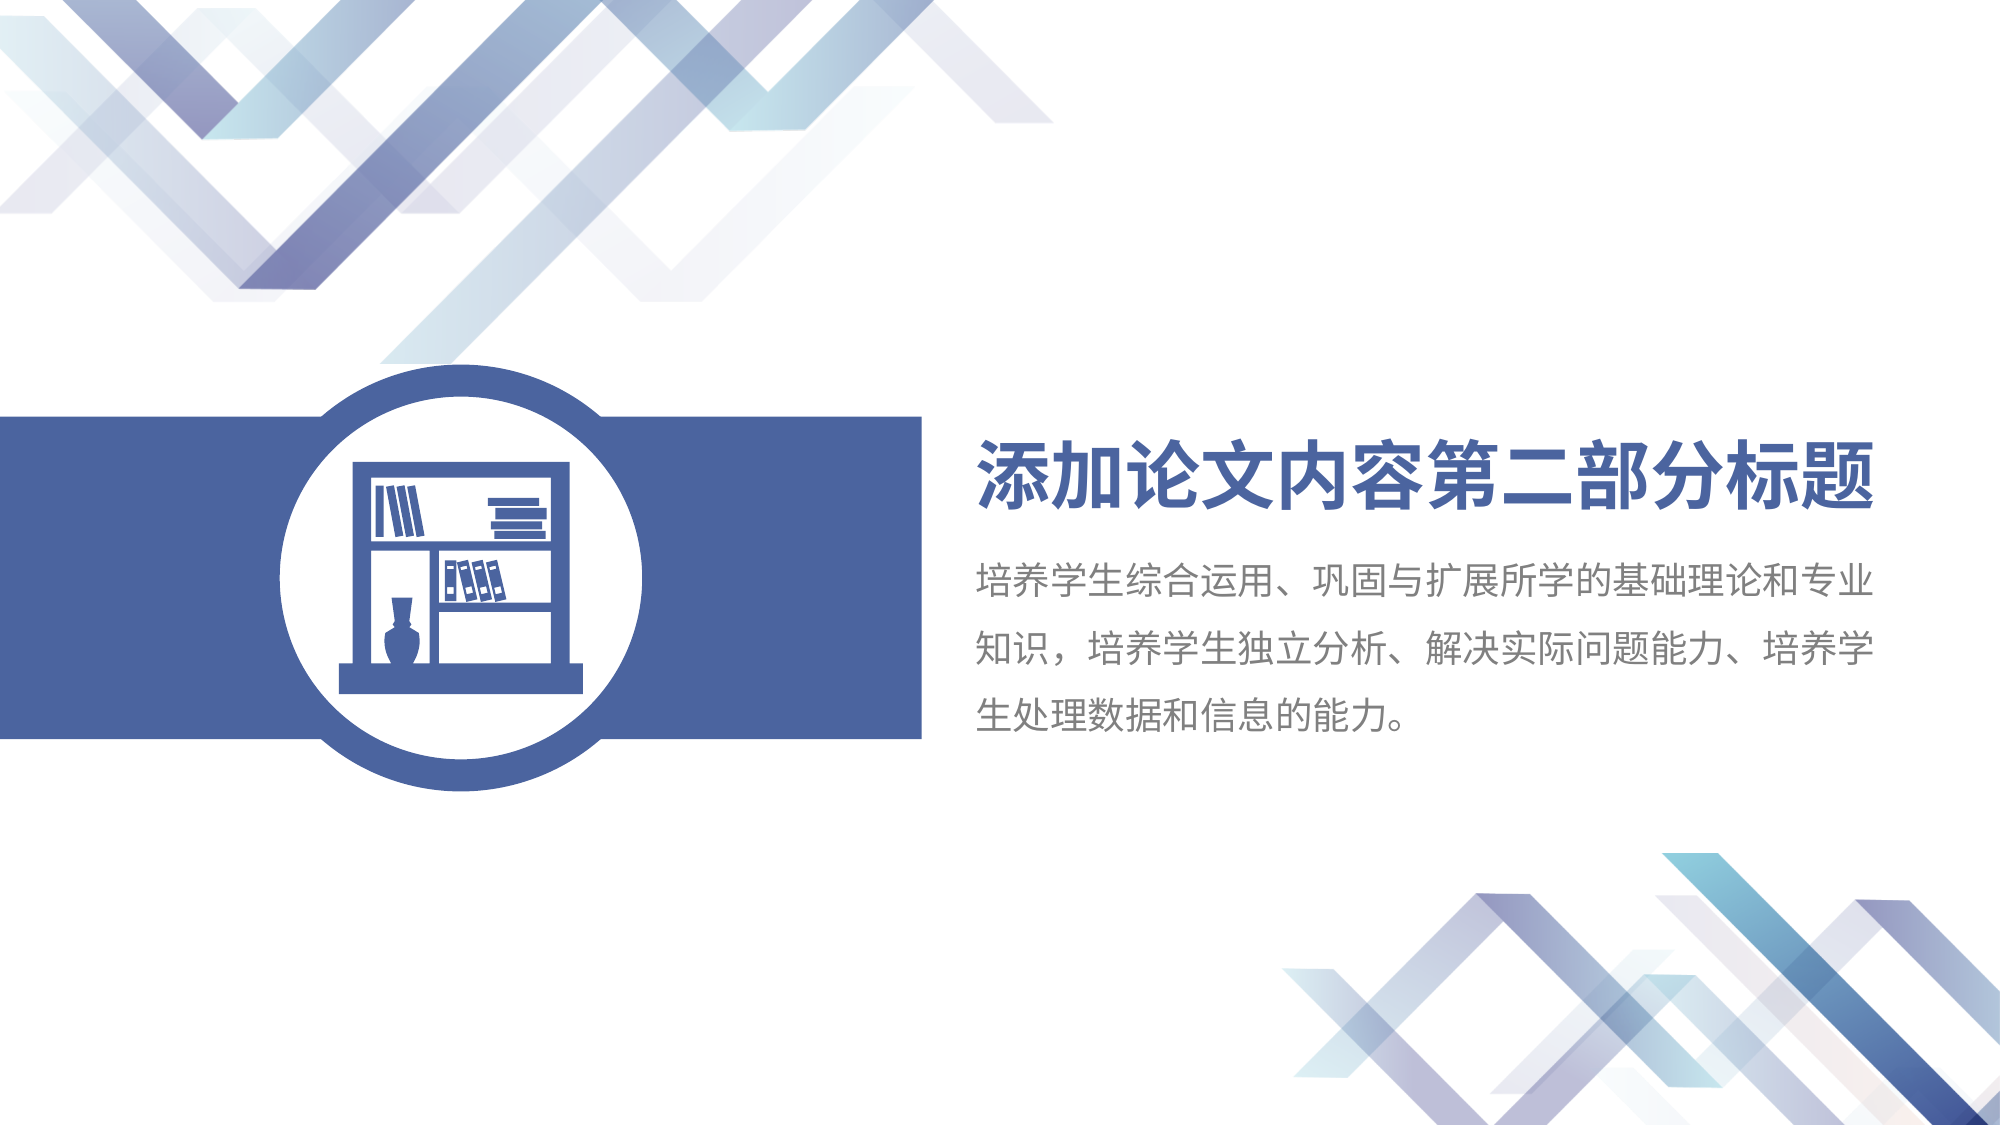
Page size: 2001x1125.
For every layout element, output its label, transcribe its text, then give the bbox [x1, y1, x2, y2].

text_box [0, 416, 249, 740]
picture [0, 0, 1293, 364]
text_box [673, 416, 923, 740]
picture [1037, 853, 2000, 1125]
text_box 添加论文内容第二部分标题 [960, 376, 1897, 526]
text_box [249, 366, 673, 790]
text_box 培养学生综合运用、巩固与扩展所学的基础理论和专业知识，培养学生独立分析、解决实际问题能力、培养学生处理数据和信息的能力。 [960, 527, 1897, 745]
